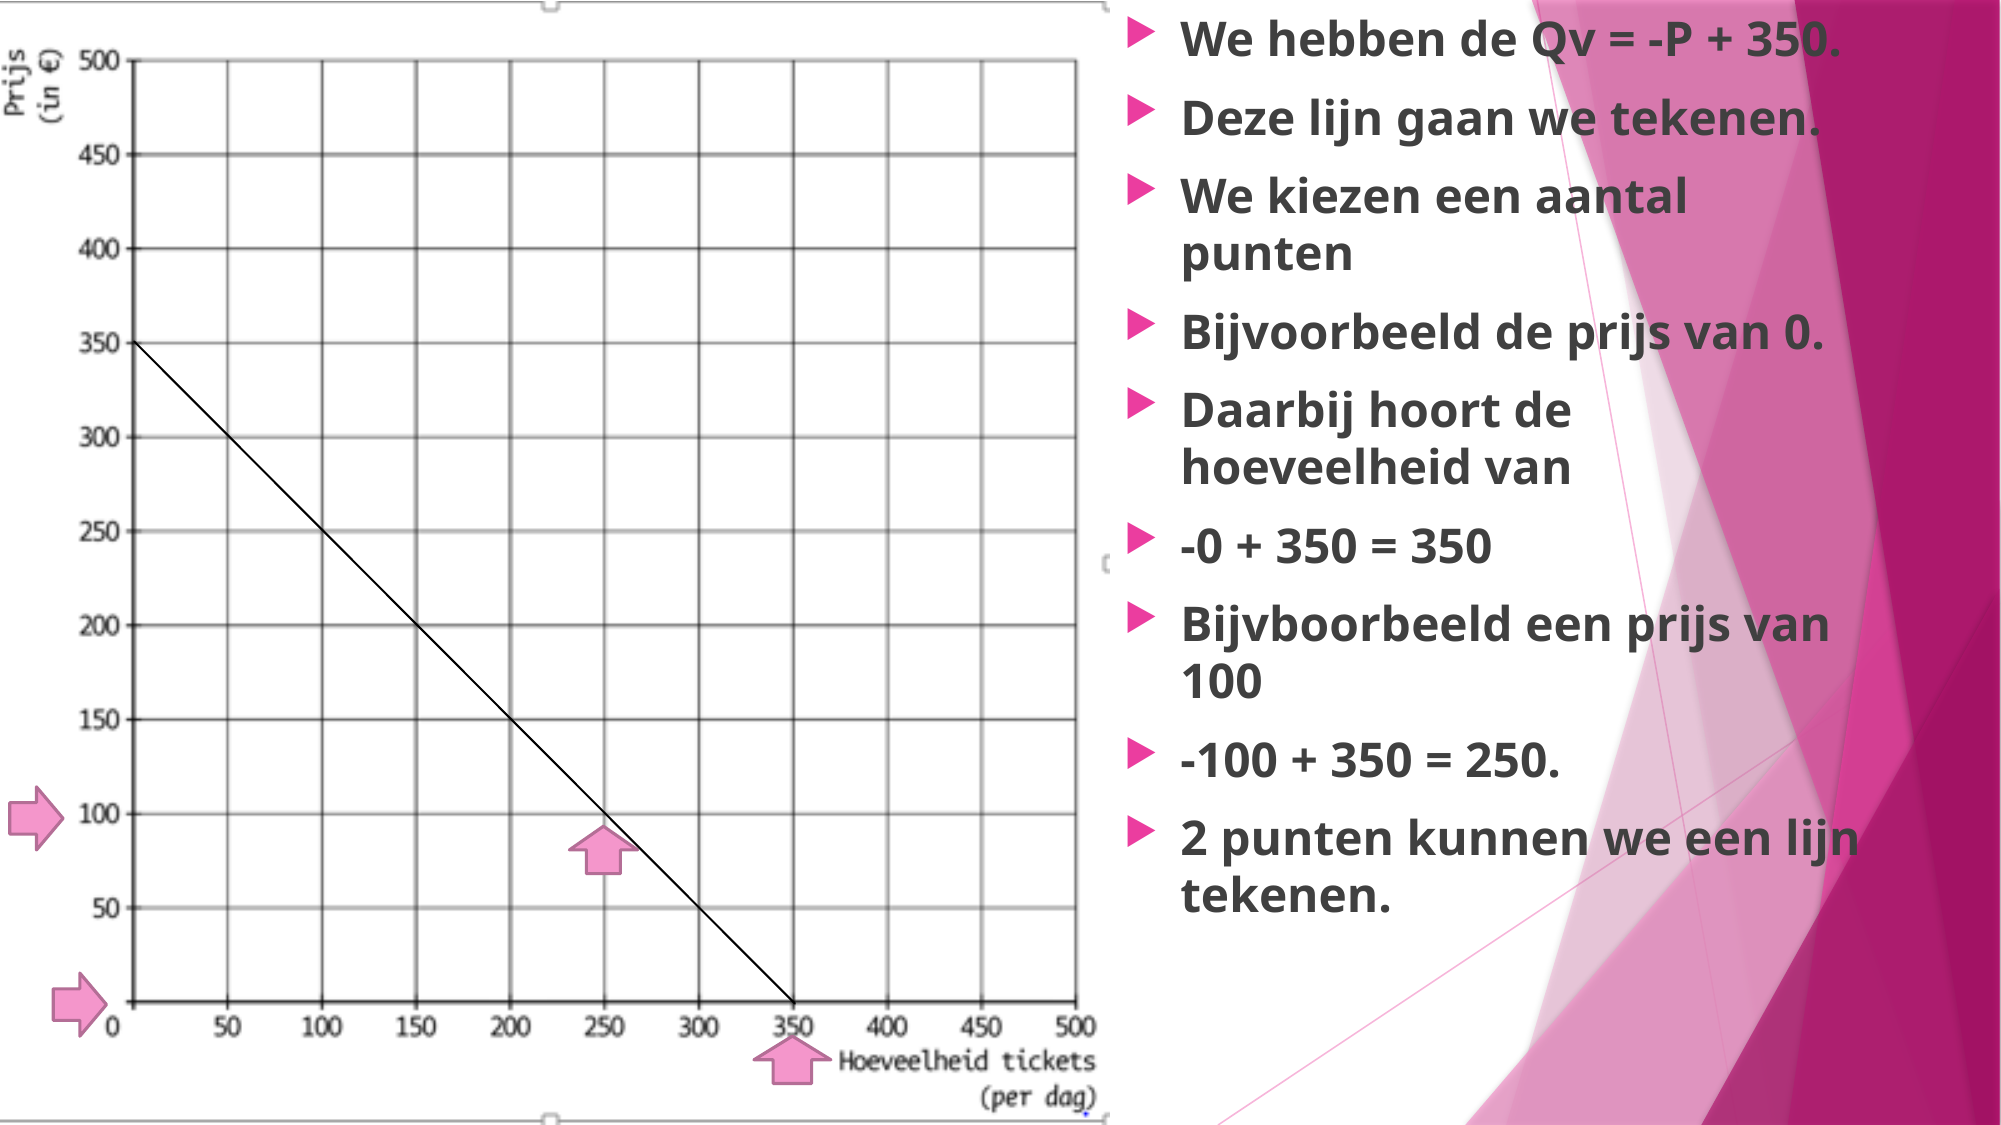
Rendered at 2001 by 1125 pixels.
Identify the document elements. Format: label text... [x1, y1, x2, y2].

picture [0, 0, 1110, 1125]
list We hebben de Qv = -P + 350. Deze lijn gaan we tekenen. We kiezen een aantal punten Bijvoorbeeld de prijs van 0. Daarbij hoort de hoeveelheid van -0 + 350 = 350 Bijvboorbeeld een prijs van 100 -100 + 350 = 250. 2 punten kunnen we een lijn tekenen. [1110, 1, 1879, 992]
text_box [133, 340, 796, 1005]
